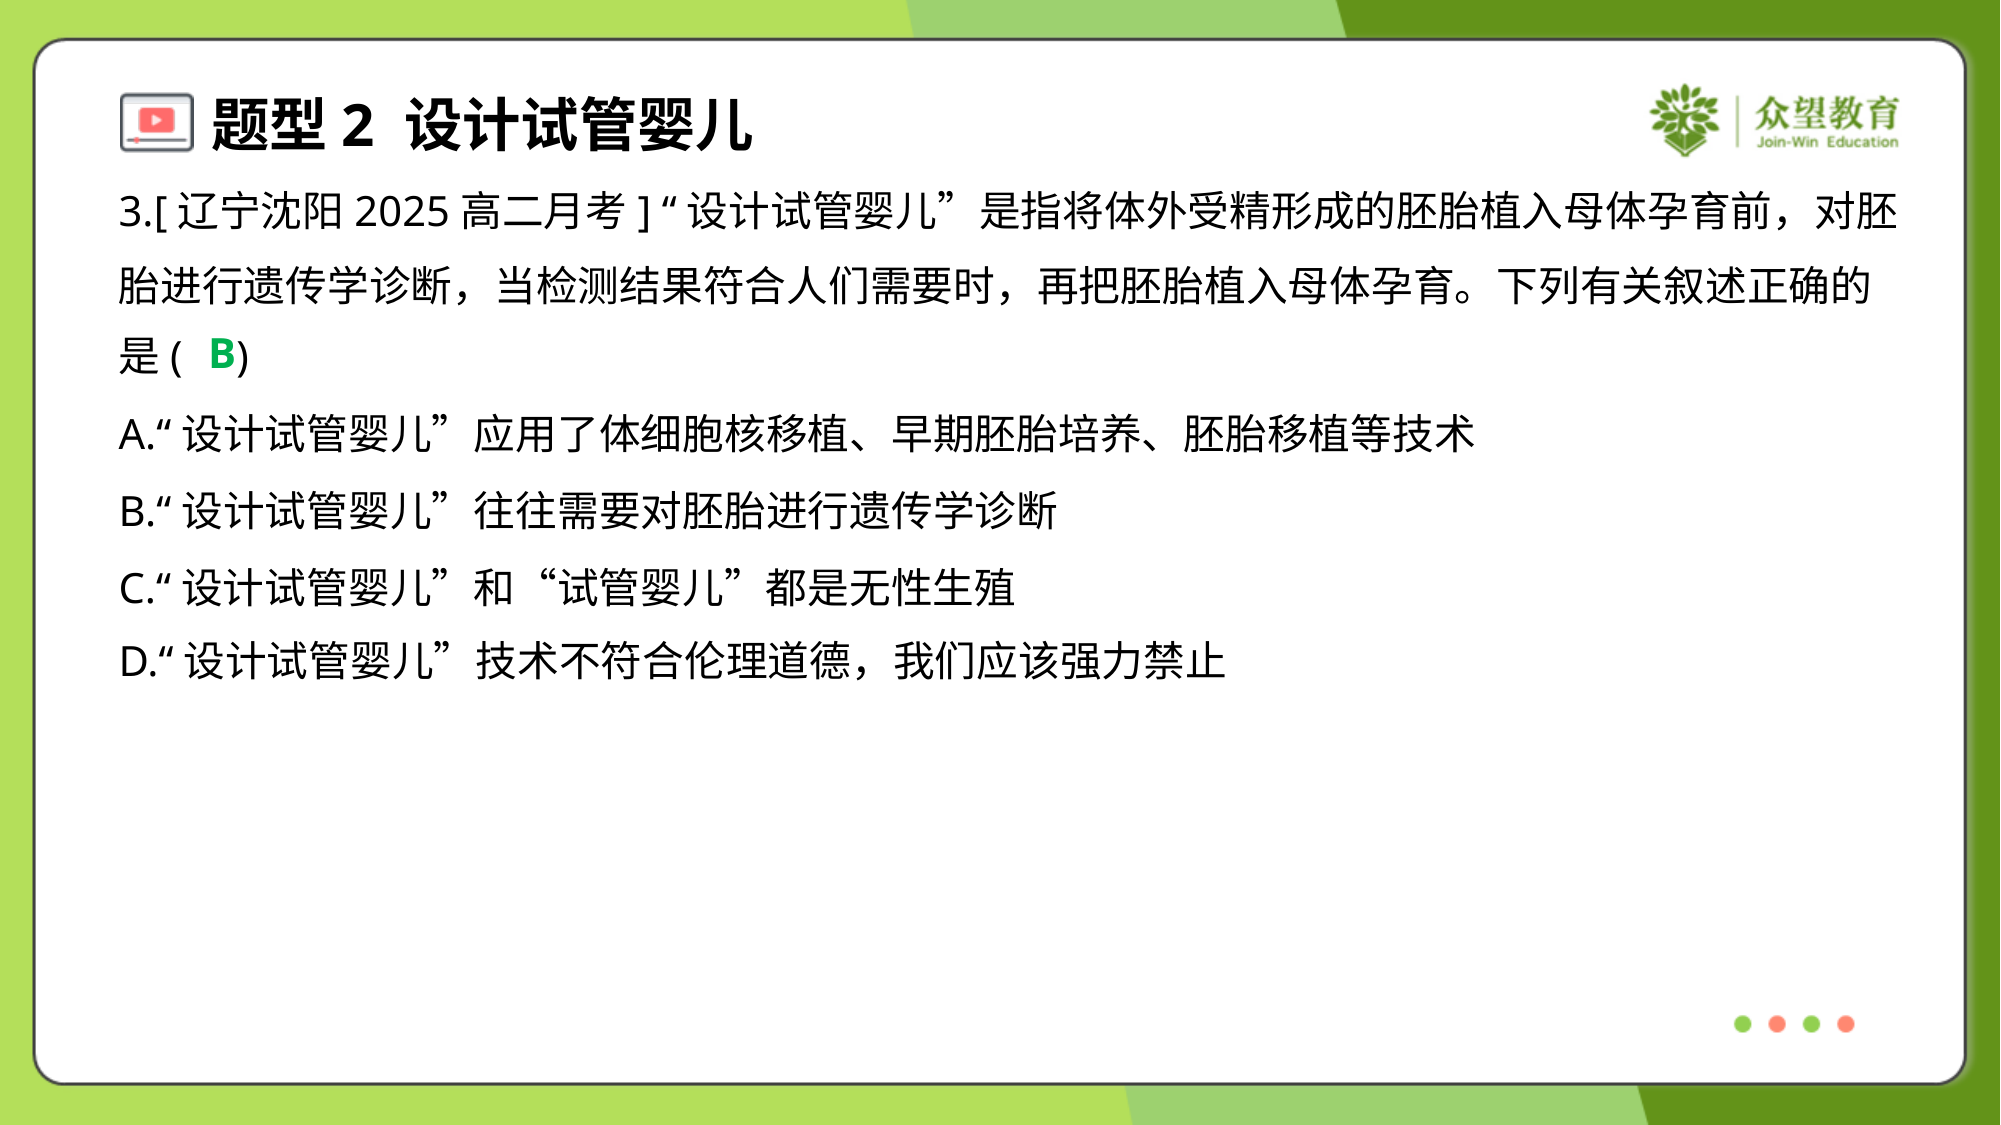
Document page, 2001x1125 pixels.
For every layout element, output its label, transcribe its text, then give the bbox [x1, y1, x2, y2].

picture [0, 0, 2000, 1125]
text_box 3.[辽宁沈阳2025高二月考] “设计试管婴儿”是指将体外受精形成的胚胎植入母体孕育前，对胚 胎进行遗传学诊断，当检测结果符合人们需要时，再把胚胎植入母体孕育。下列有关叙述正确的 是( ) [118, 159, 1883, 373]
text_box A.“设计试管婴儿”应用了体细胞核移植、早期胚胎培养、胚胎移植等技术 B.“设计试管婴儿”往往需要对胚胎进行遗传学诊断 C.“设计试管婴儿”和“试管婴儿”都是无性生殖 D.“设计试管婴儿”技术不符合伦理道德，我们应该强力禁止 [118, 382, 1883, 678]
text_box B [192, 306, 252, 371]
